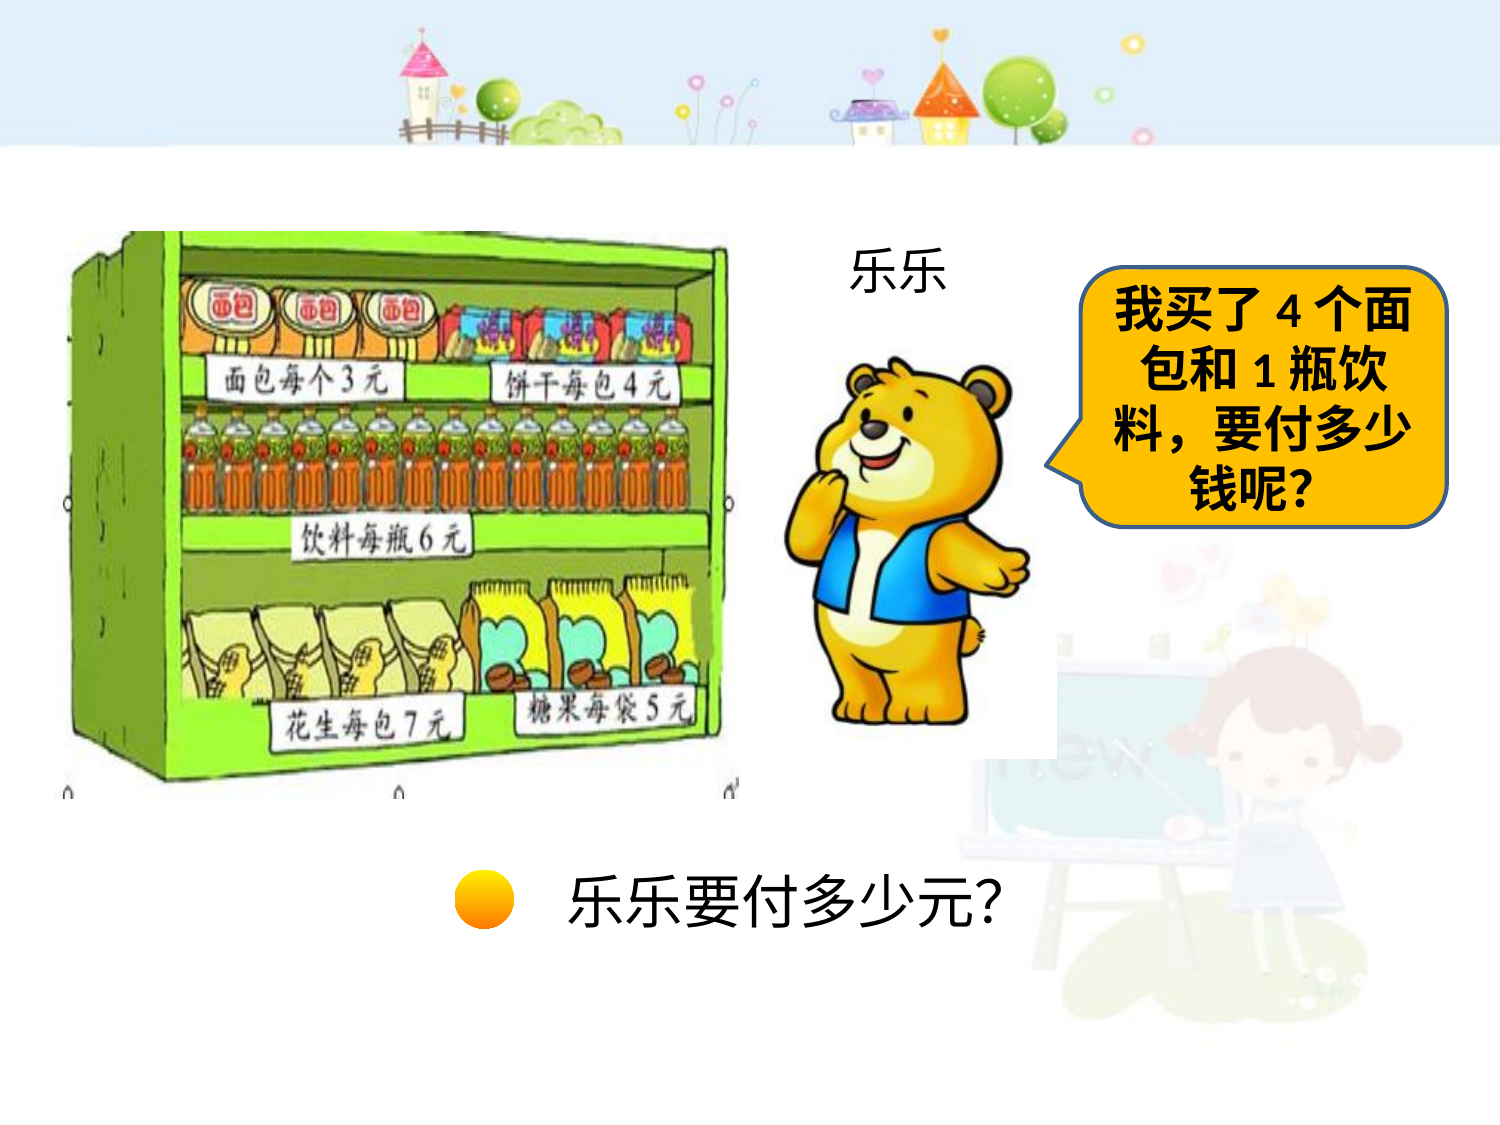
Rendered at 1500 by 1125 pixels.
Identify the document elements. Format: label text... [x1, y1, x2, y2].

picture [0, 0, 1500, 1125]
text_box 乐乐 [833, 231, 964, 307]
text_box [452, 867, 516, 931]
text_box 乐乐要付多少元？ [552, 857, 1048, 943]
text_box 我买了4个面包和1瓶饮料，要付多少钱呢？ [1063, 265, 1449, 530]
